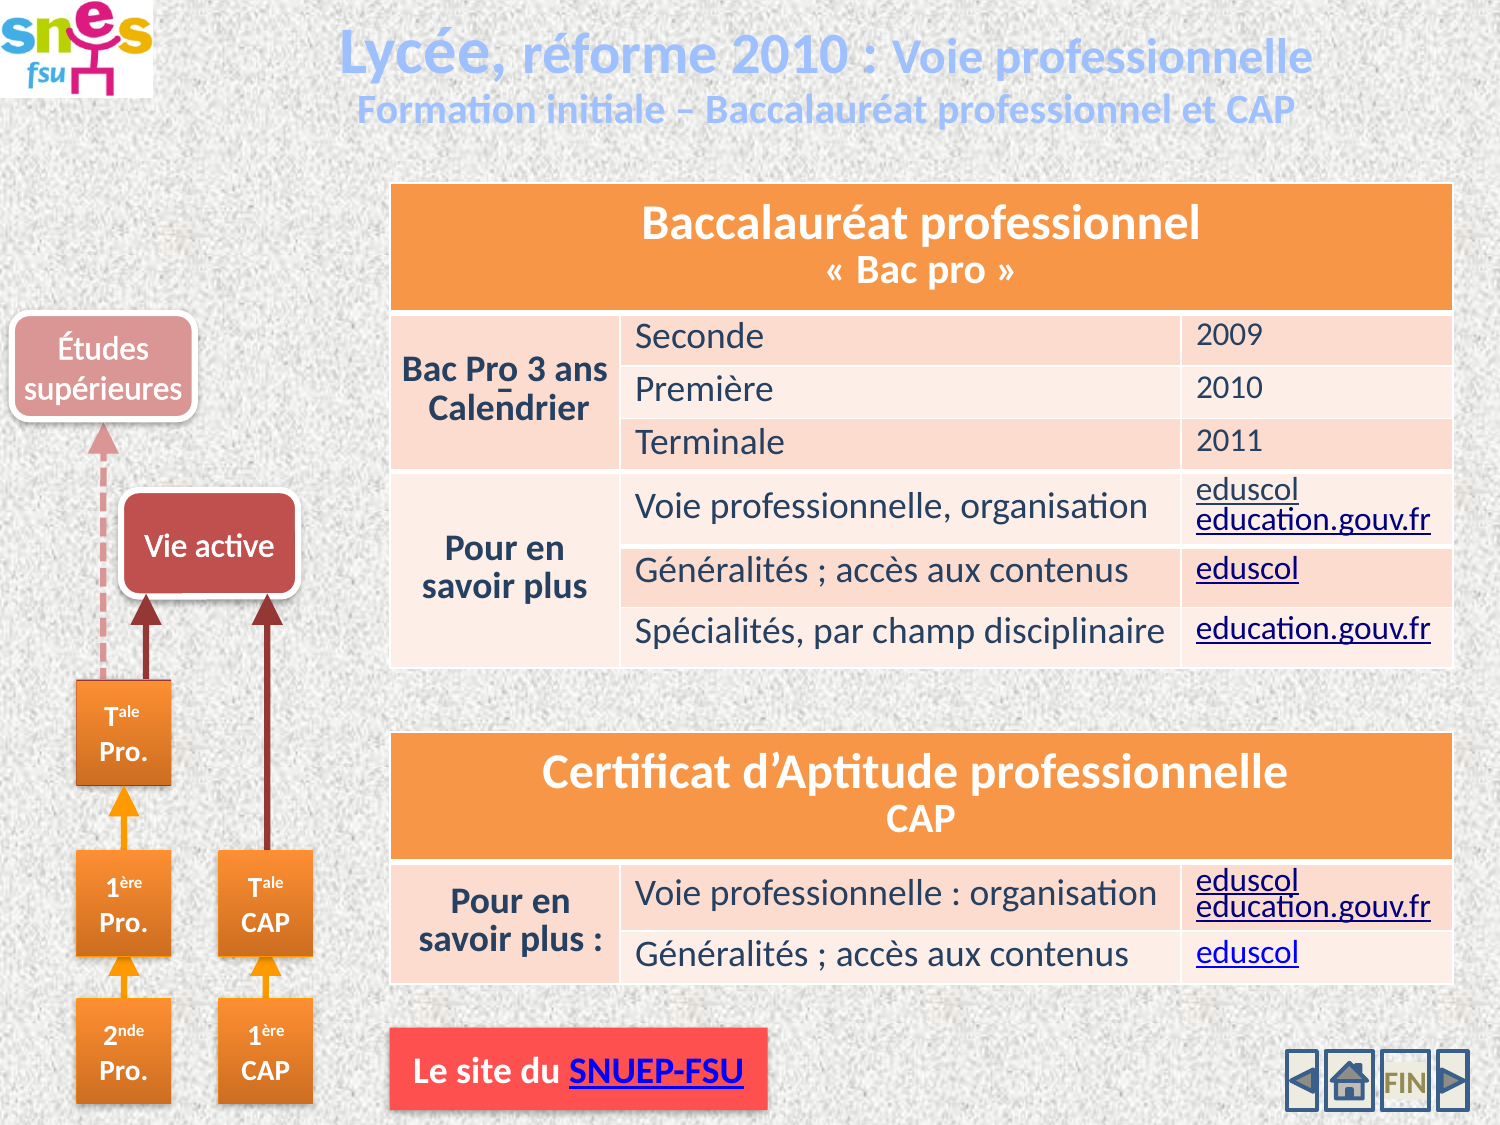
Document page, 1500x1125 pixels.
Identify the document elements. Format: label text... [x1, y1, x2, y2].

table_cell Bac Pro 3 ans – Calendrier [391, 316, 619, 469]
table_cell 2011 [1182, 419, 1452, 469]
table_cell 2010 [1182, 367, 1452, 418]
text_box 2nde Pro. [76, 1006, 172, 1104]
table_cell 2009 [1182, 316, 1452, 365]
text_box Tale CAP [218, 850, 313, 957]
table_cell Première [621, 367, 1180, 418]
table_cell eduscol education.gouv.fr [1182, 474, 1452, 544]
table_header Baccalauréat professionnel « Bac pro » [391, 184, 1452, 310]
table_cell education.gouv.fr [1182, 608, 1452, 667]
table_cell eduscol education.gouv.fr [1182, 865, 1452, 930]
text_box Vie active [201, 486, 302, 600]
table_cell Pour en savoir plus : [391, 865, 619, 983]
picture [0, 0, 1500, 1125]
table_cell Spécialités, par champ disciplinaire [621, 608, 1180, 667]
table_cell Seconde [621, 316, 1180, 365]
table_cell Pour en savoir plus [391, 474, 619, 667]
text_box Lycée, réforme 2010 : Voie professionnelle Formation initiale – Baccalauréat professionnel et CAP [153, 0, 1500, 140]
table_cell Terminale [621, 419, 1180, 469]
table_header Certificat d’Aptitude professionnelle CAP [391, 733, 1452, 859]
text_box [1287, 1050, 1468, 1111]
text_box 1ère CAP [218, 1006, 313, 1104]
table_cell eduscol [1182, 549, 1452, 607]
table_cell Voie professionnelle, organisation [621, 474, 1180, 544]
table_cell eduscol [1182, 932, 1452, 983]
table_cell Voie professionnelle : organisation [621, 865, 1180, 930]
table_cell Généralités ; accès aux contenus [621, 932, 1180, 983]
text_box 1ère Pro. [76, 850, 172, 957]
text_box Tale Pro. [76, 719, 140, 786]
text_box Le site du SNUEP-FSU [389, 1027, 768, 1111]
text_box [11, 312, 196, 712]
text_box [145, 593, 268, 884]
table_cell Généralités ; accès aux contenus [621, 549, 1180, 607]
